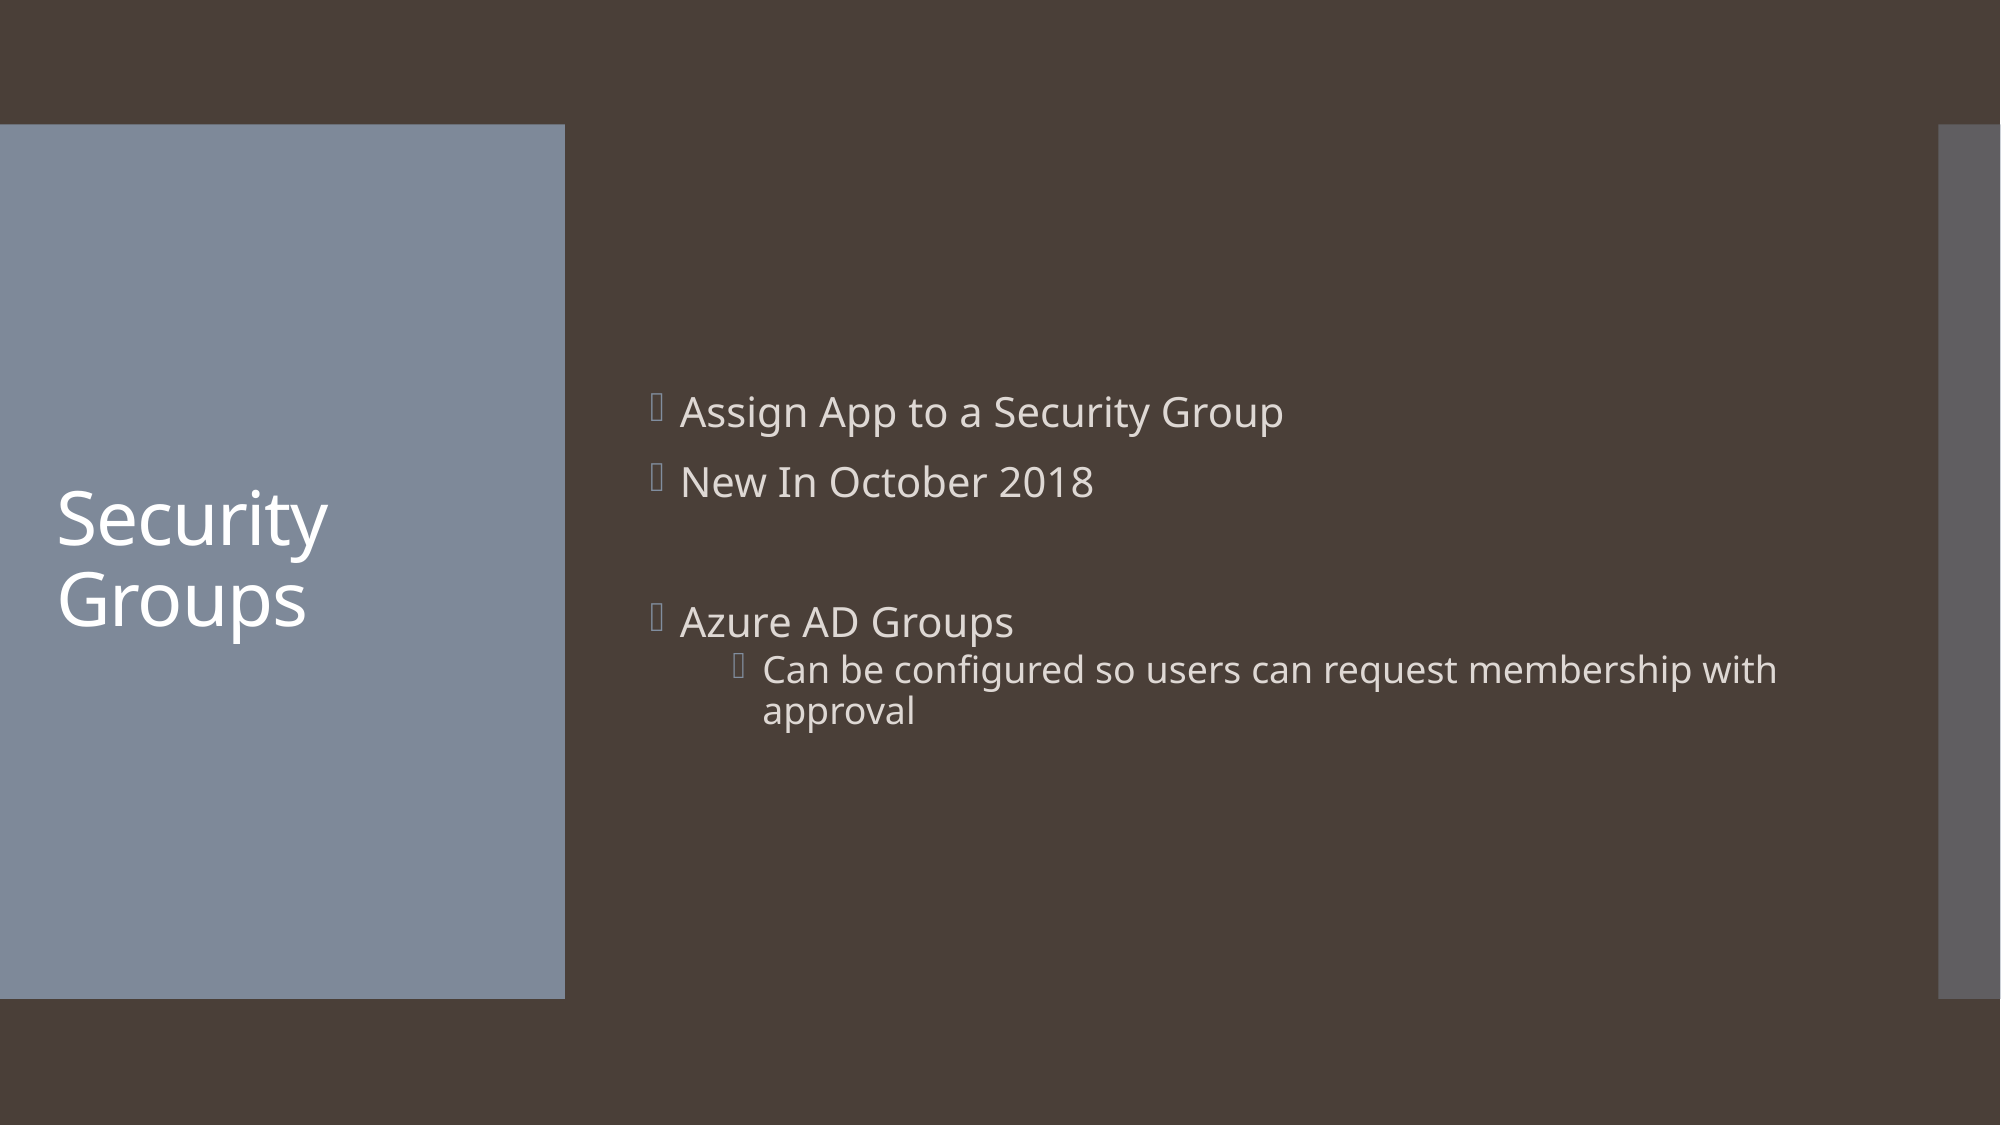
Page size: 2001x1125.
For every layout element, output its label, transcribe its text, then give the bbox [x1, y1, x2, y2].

title Security Groups [41, 184, 525, 940]
list Assign App to a Security Group New In October 2018 Azure AD Groups Can be configured so users can request membership with approval [634, 141, 1835, 982]
